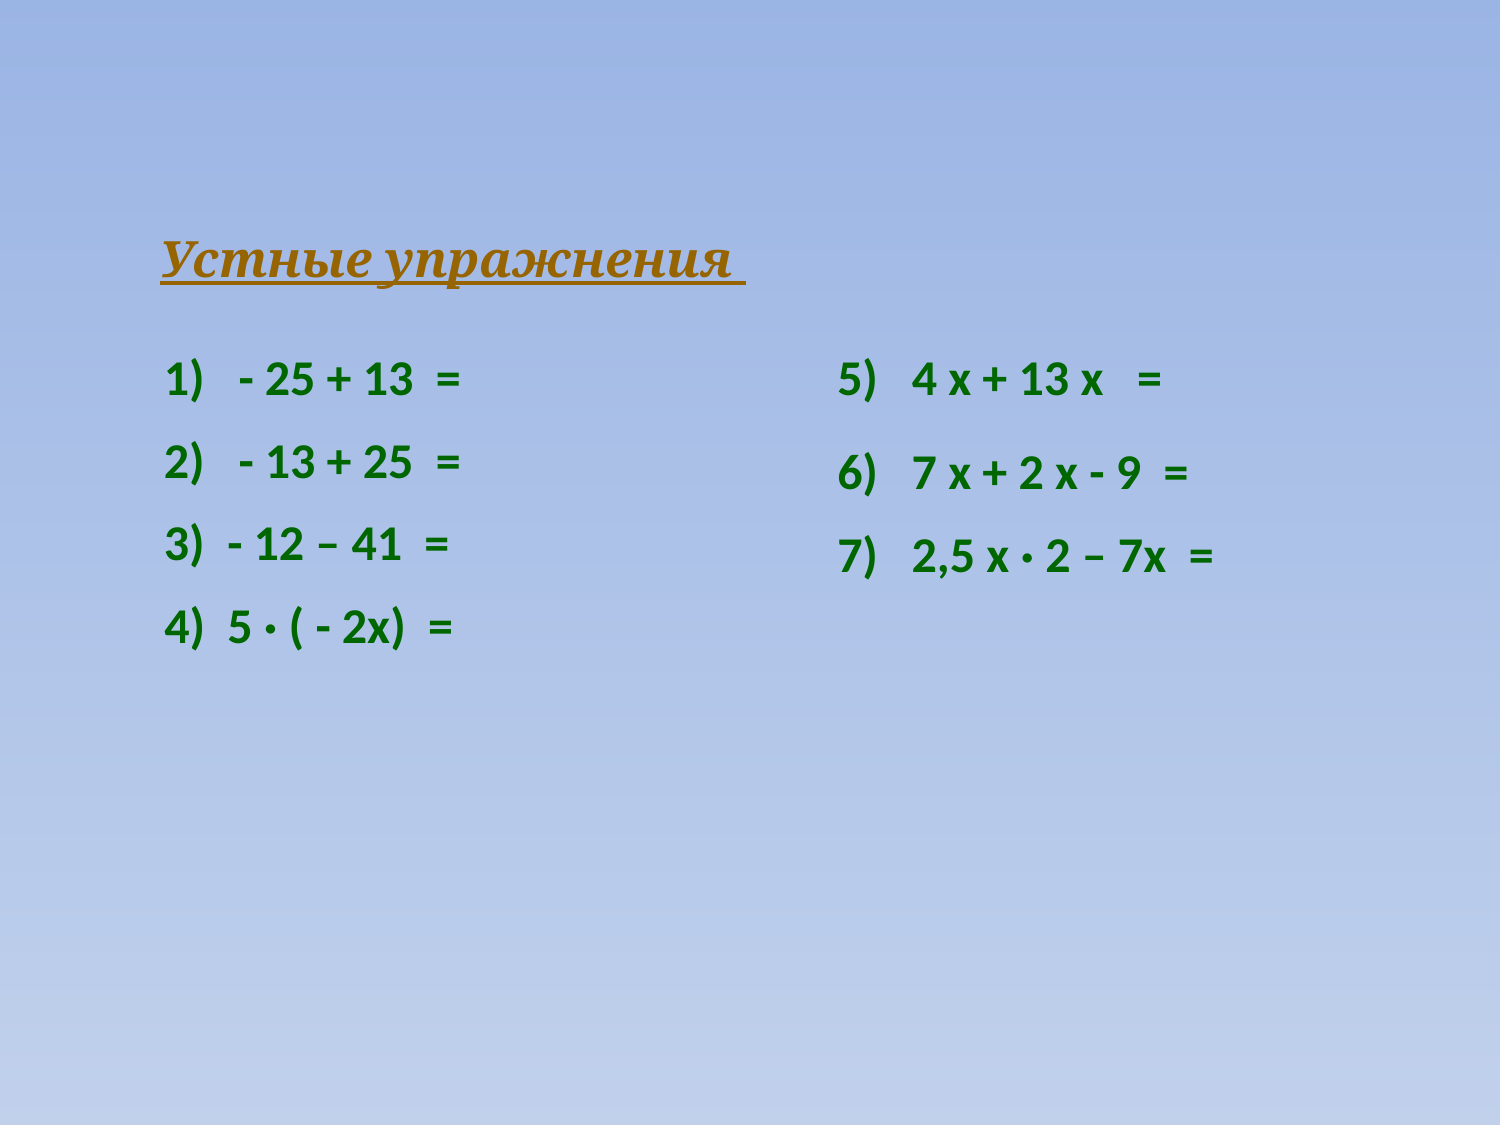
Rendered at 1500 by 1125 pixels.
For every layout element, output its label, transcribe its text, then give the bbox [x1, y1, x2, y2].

text_box 6) 7 х + 2 х - 9 = [822, 432, 1204, 508]
text_box 5) 4 х + 13 х = [822, 338, 1178, 413]
text_box 2) - 13 + 25 = [149, 420, 476, 496]
text_box 1) - 25 + 13 = [149, 338, 476, 413]
text_box 7) 2,5 х · 2 – 7х = [822, 515, 1229, 590]
text_box Устные упражнения [145, 219, 761, 295]
text_box 3) - 12 – 41 = [149, 503, 476, 579]
text_box 4) 5 · ( - 2х) = [149, 586, 469, 661]
